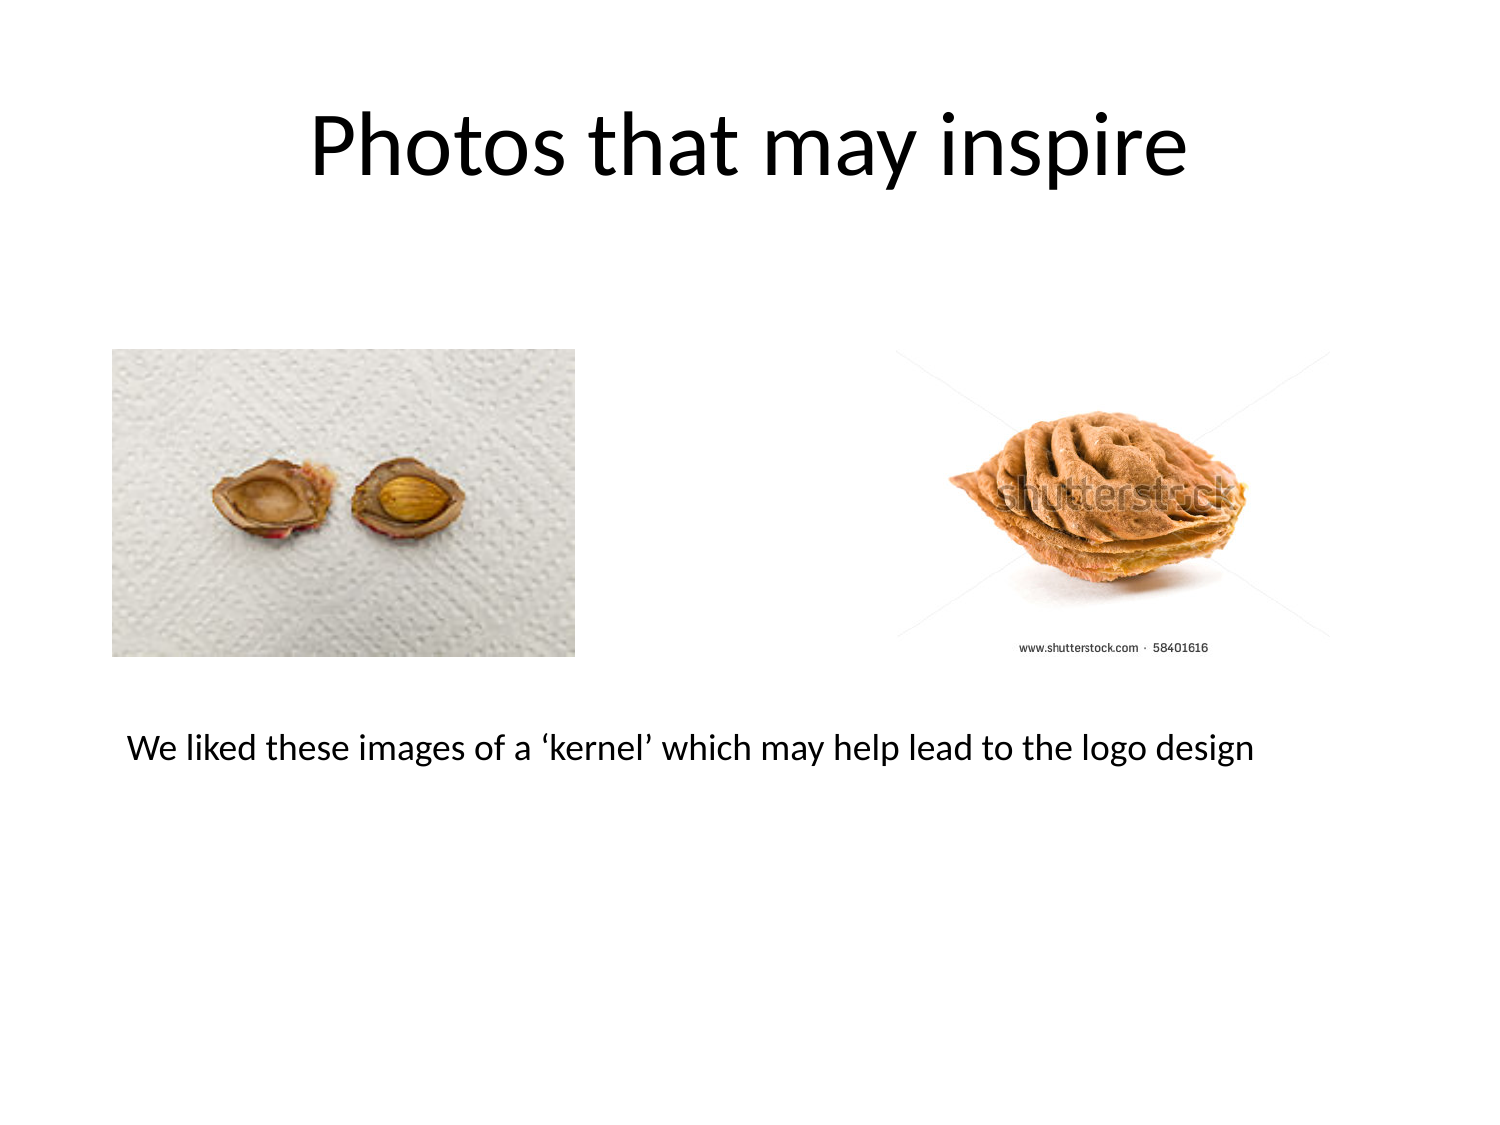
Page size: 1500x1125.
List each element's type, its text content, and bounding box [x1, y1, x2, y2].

picture [895, 349, 1330, 658]
text_box We liked these images of a ‘kernel’ which may help lead to the logo design [112, 715, 1330, 776]
title Photos that may inspire [75, 45, 1425, 233]
picture [111, 349, 576, 658]
